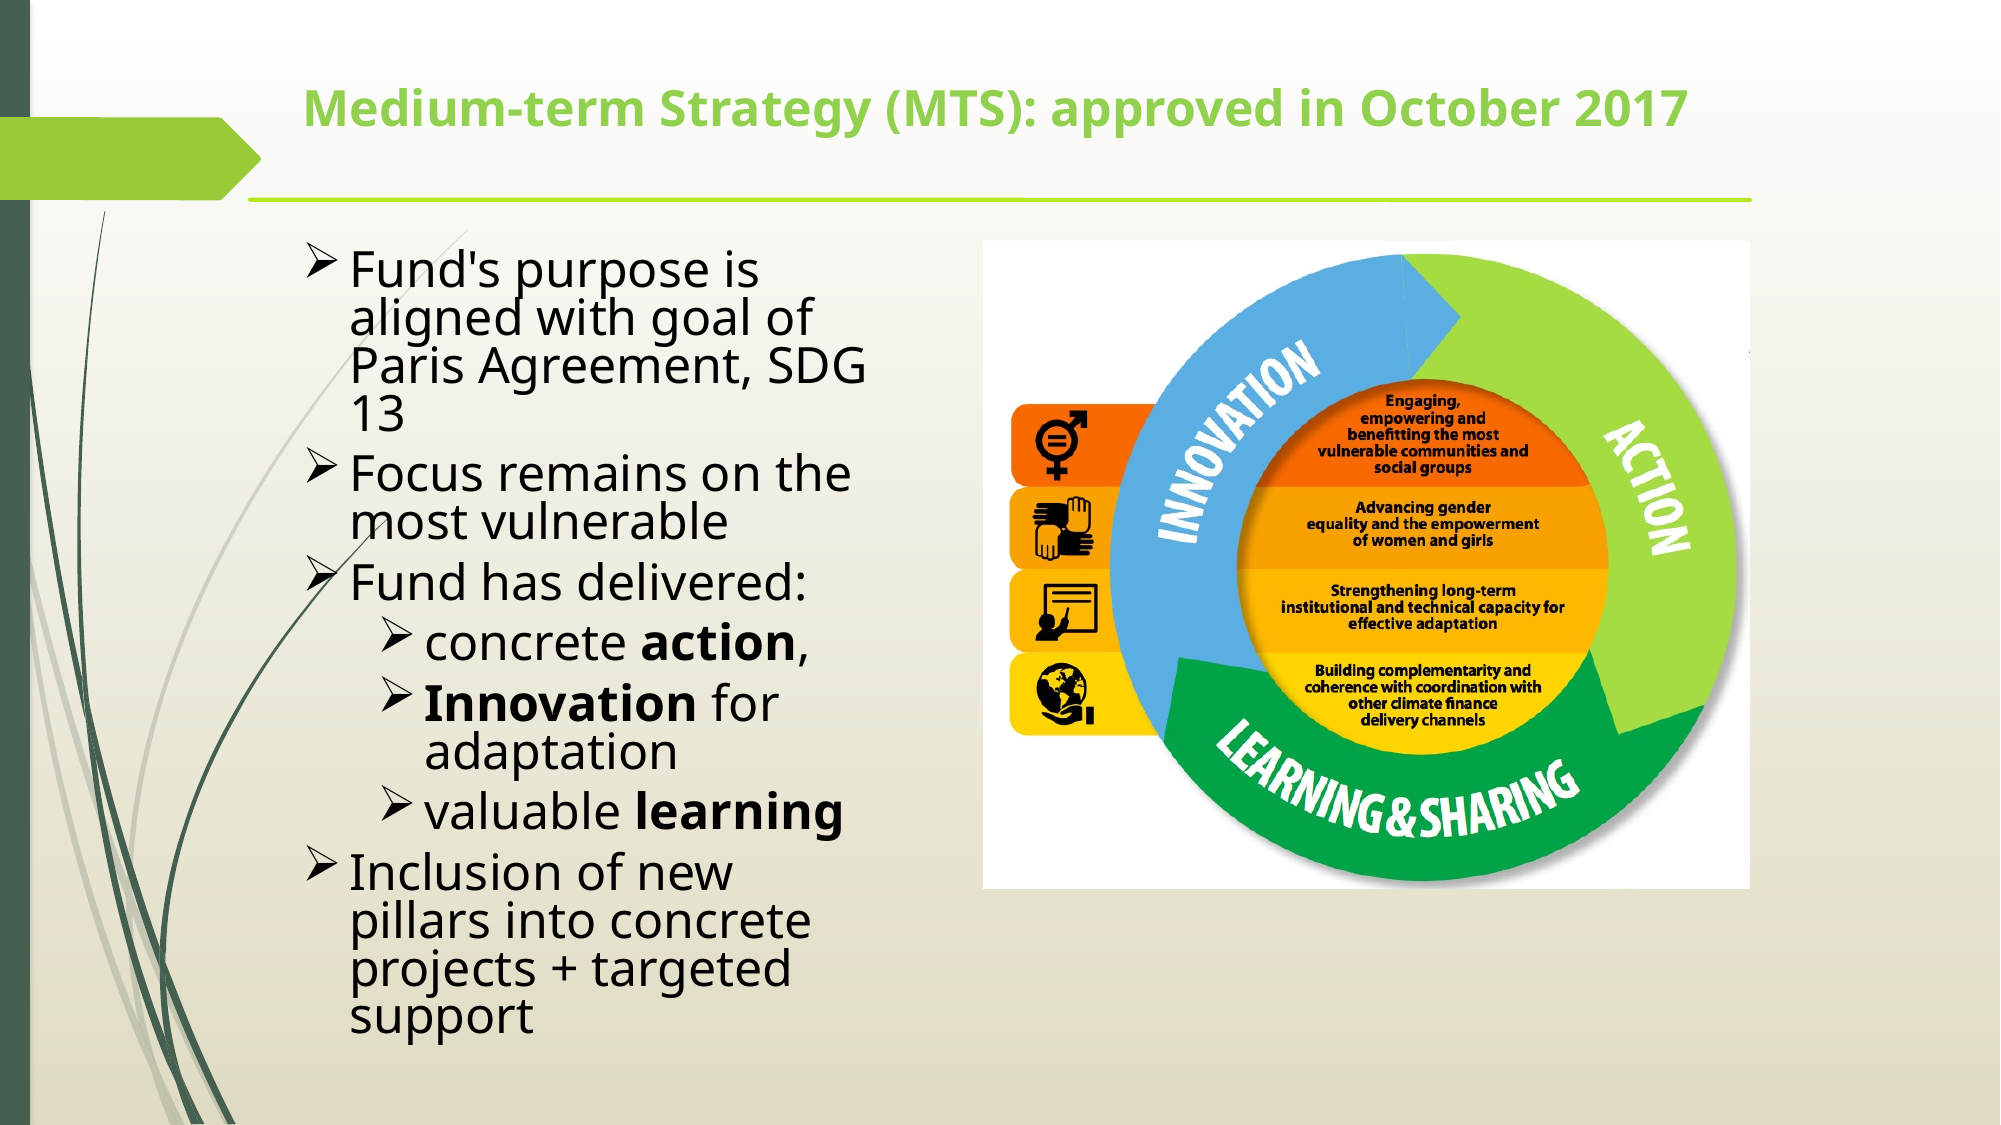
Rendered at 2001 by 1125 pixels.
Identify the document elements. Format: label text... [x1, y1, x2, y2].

text_box Fund's purpose is aligned with goal of Paris Agreement, SDG 13 Focus remains on the most vulnerable Fund has delivered: concrete action, Innovation for adaptation valuable learning Inclusion of new pillars into concrete projects + targeted support [287, 241, 888, 1051]
picture [983, 241, 1751, 889]
text_box Medium-term Strategy (MTS): approved in October 2017 [287, 12, 1738, 197]
